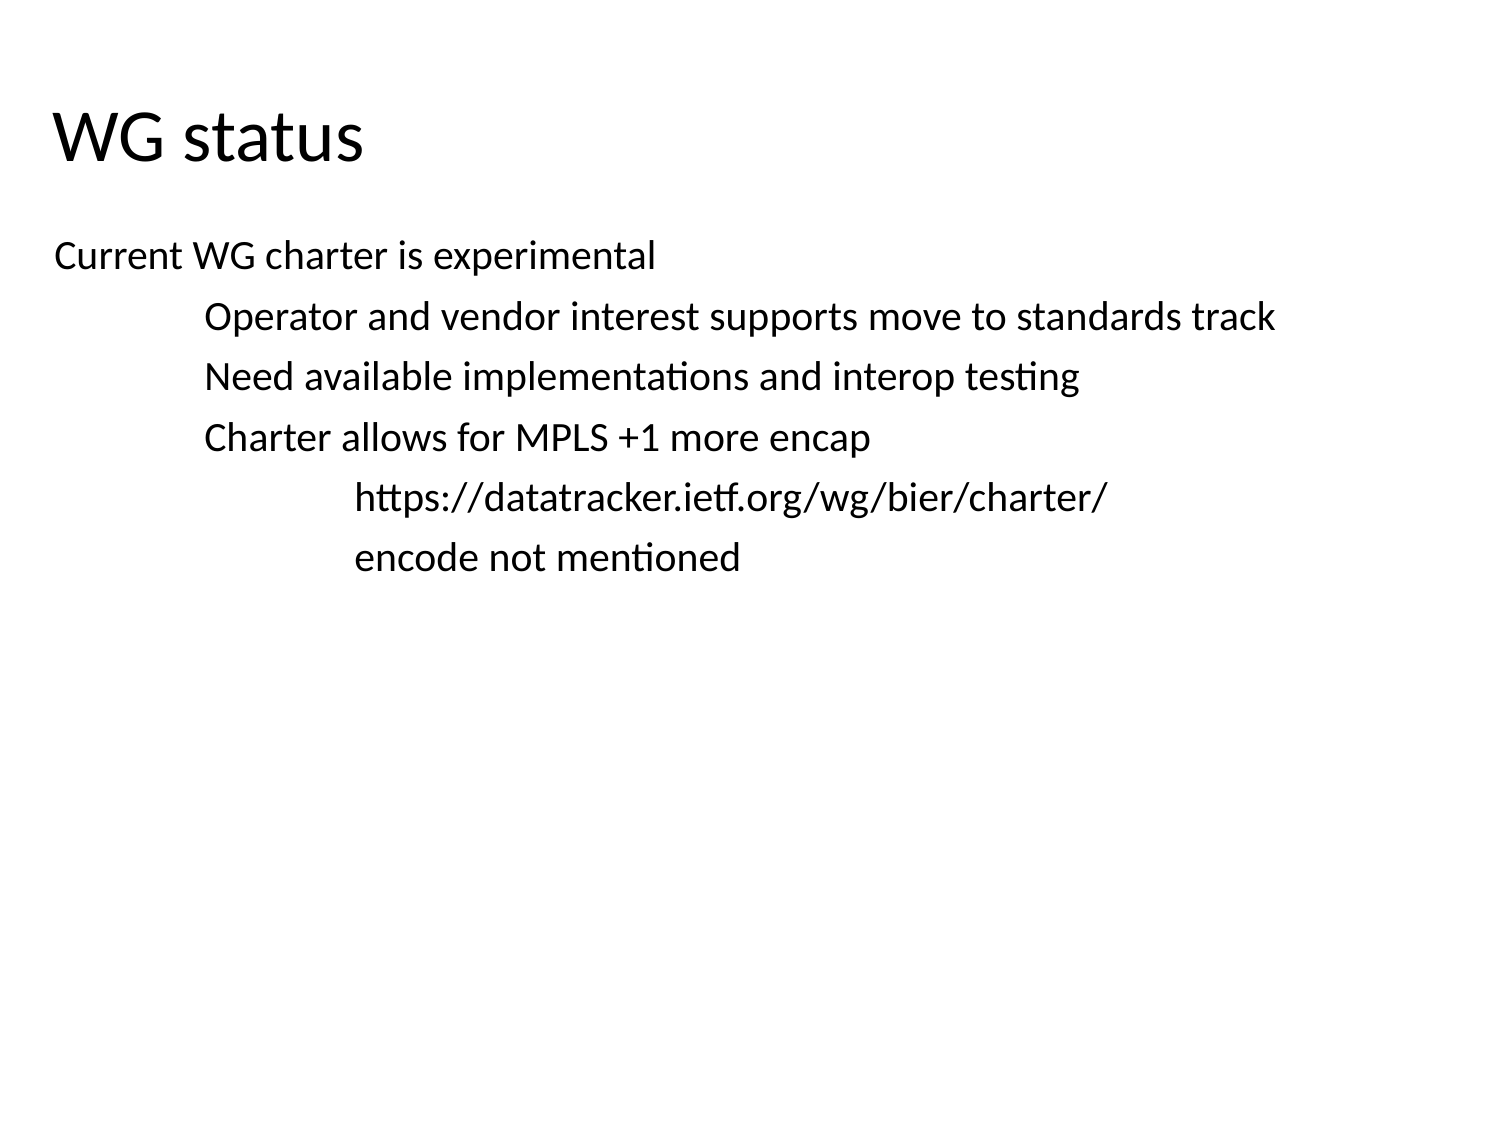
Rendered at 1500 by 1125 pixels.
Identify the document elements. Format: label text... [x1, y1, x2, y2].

list Current WG charter is experimental Operator and vendor interest supports move to standards track Need available implementations and interop testing Charter allows for MPLS +1 more encap https://datatracker.ietf.org/wg/bier/charter/ encode not mentioned [39, 220, 1447, 1035]
title WG status [37, 70, 1447, 209]
